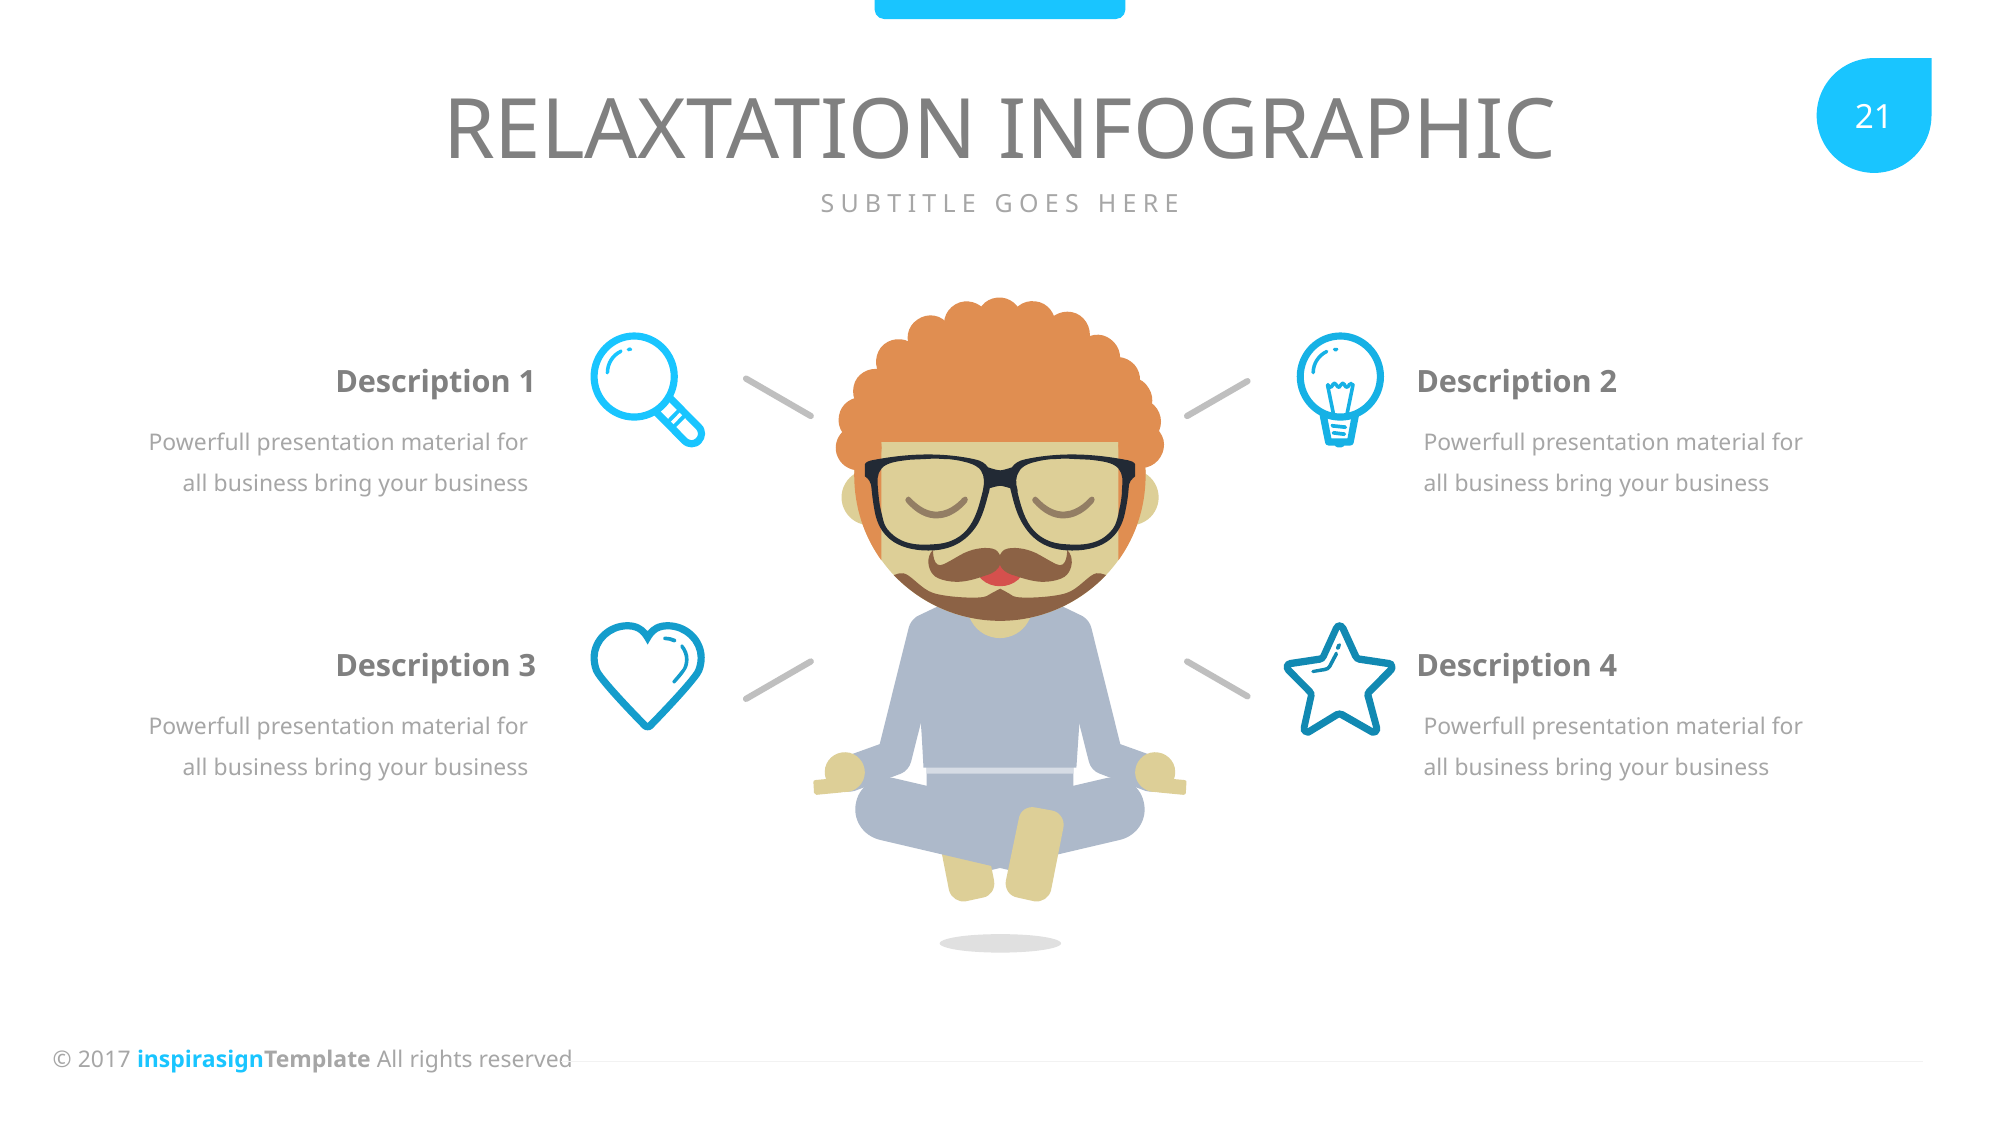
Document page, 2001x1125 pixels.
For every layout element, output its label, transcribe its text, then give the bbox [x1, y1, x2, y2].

text_box Description 1 [320, 354, 551, 406]
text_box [590, 332, 706, 448]
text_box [812, 296, 1188, 953]
text_box Description 2 [1401, 354, 1632, 406]
text_box Powerfull presentation material for all business bring your business [104, 406, 544, 504]
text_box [1187, 661, 1248, 697]
text_box Description 3 [320, 638, 551, 690]
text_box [590, 622, 705, 731]
text_box Powerfull presentation material for all business bring your business [104, 690, 544, 788]
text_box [1187, 381, 1248, 416]
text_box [1282, 622, 1397, 736]
text_box Description 4 [1401, 638, 1632, 690]
text_box RELAXTATION INFOGRAPHIC [428, 68, 1572, 183]
text_box SUBTITLE GOES HERE [805, 180, 1195, 225]
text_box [745, 378, 811, 417]
text_box Powerfull presentation material for all business bring your business [1408, 406, 1848, 504]
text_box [1296, 332, 1384, 448]
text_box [745, 661, 811, 699]
text_box Powerfull presentation material for all business bring your business [1408, 690, 1848, 788]
